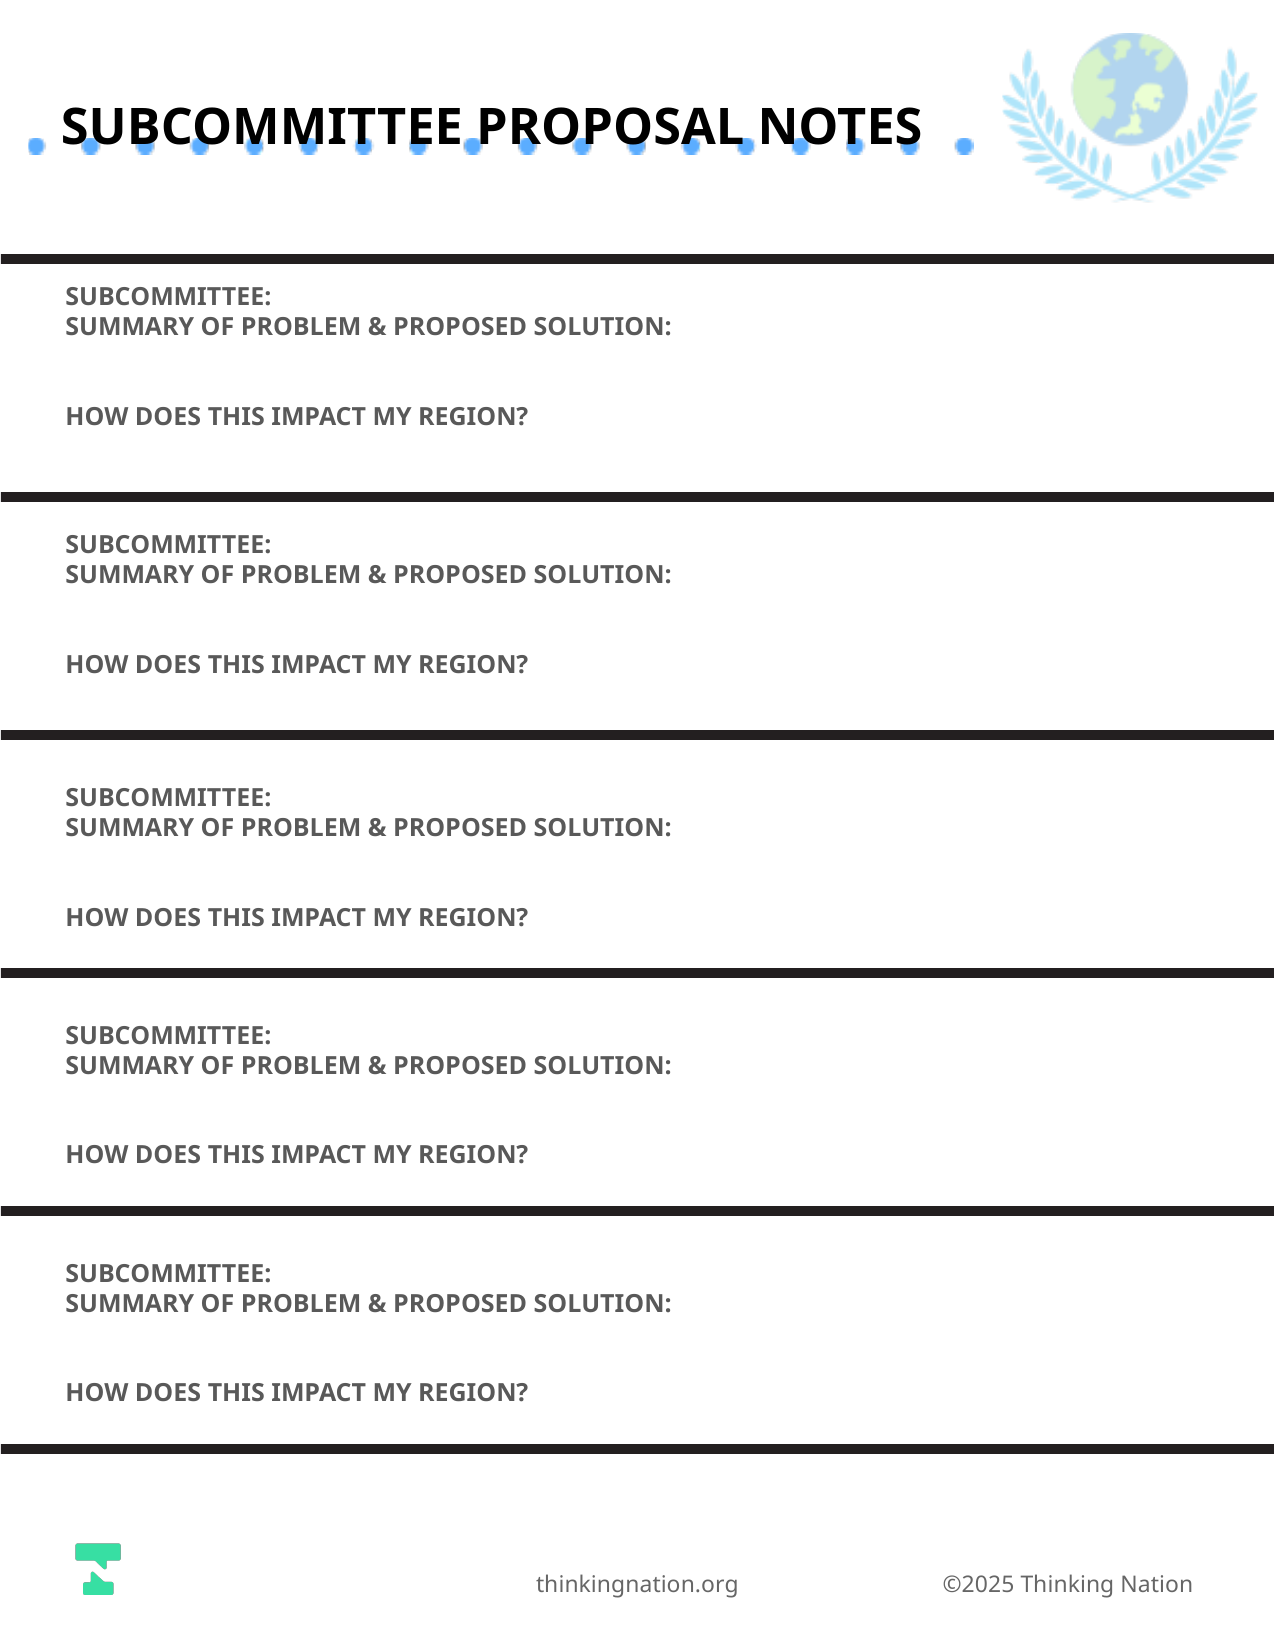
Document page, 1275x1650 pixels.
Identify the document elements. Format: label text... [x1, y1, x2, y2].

text_box [1002, 33, 1258, 205]
text_box [0, 492, 1274, 502]
text_box [936, 138, 974, 155]
text_box SUBCOMMITTEE: SUMMARY OF PROBLEM & PROPOSED SOLUTION: HOW DOES THIS IMPACT MY REGION? [50, 1004, 1117, 1180]
text_box SUBCOMMITTEE PROPOSAL NOTES [47, 70, 936, 155]
text_box ©2025 Thinking Nation [907, 1553, 1210, 1605]
text_box [0, 968, 1274, 978]
text_box [0, 730, 1274, 740]
text_box [0, 254, 1274, 264]
picture [62, 1533, 134, 1605]
text_box [0, 1206, 1274, 1216]
text_box [28, 138, 47, 155]
text_box SUBCOMMITTEE: SUMMARY OF PROBLEM & PROPOSED SOLUTION: HOW DOES THIS IMPACT MY REGION? [50, 513, 1117, 689]
text_box [0, 1444, 1274, 1454]
text_box SUBCOMMITTEE: SUMMARY OF PROBLEM & PROPOSED SOLUTION: HOW DOES THIS IMPACT MY REGION? [50, 265, 1117, 441]
text_box thinkingnation.org [486, 1553, 789, 1605]
text_box SUBCOMMITTEE: SUMMARY OF PROBLEM & PROPOSED SOLUTION: HOW DOES THIS IMPACT MY REGION? [50, 1242, 1117, 1418]
text_box SUBCOMMITTEE: SUMMARY OF PROBLEM & PROPOSED SOLUTION: HOW DOES THIS IMPACT MY REGION? [50, 766, 1117, 942]
